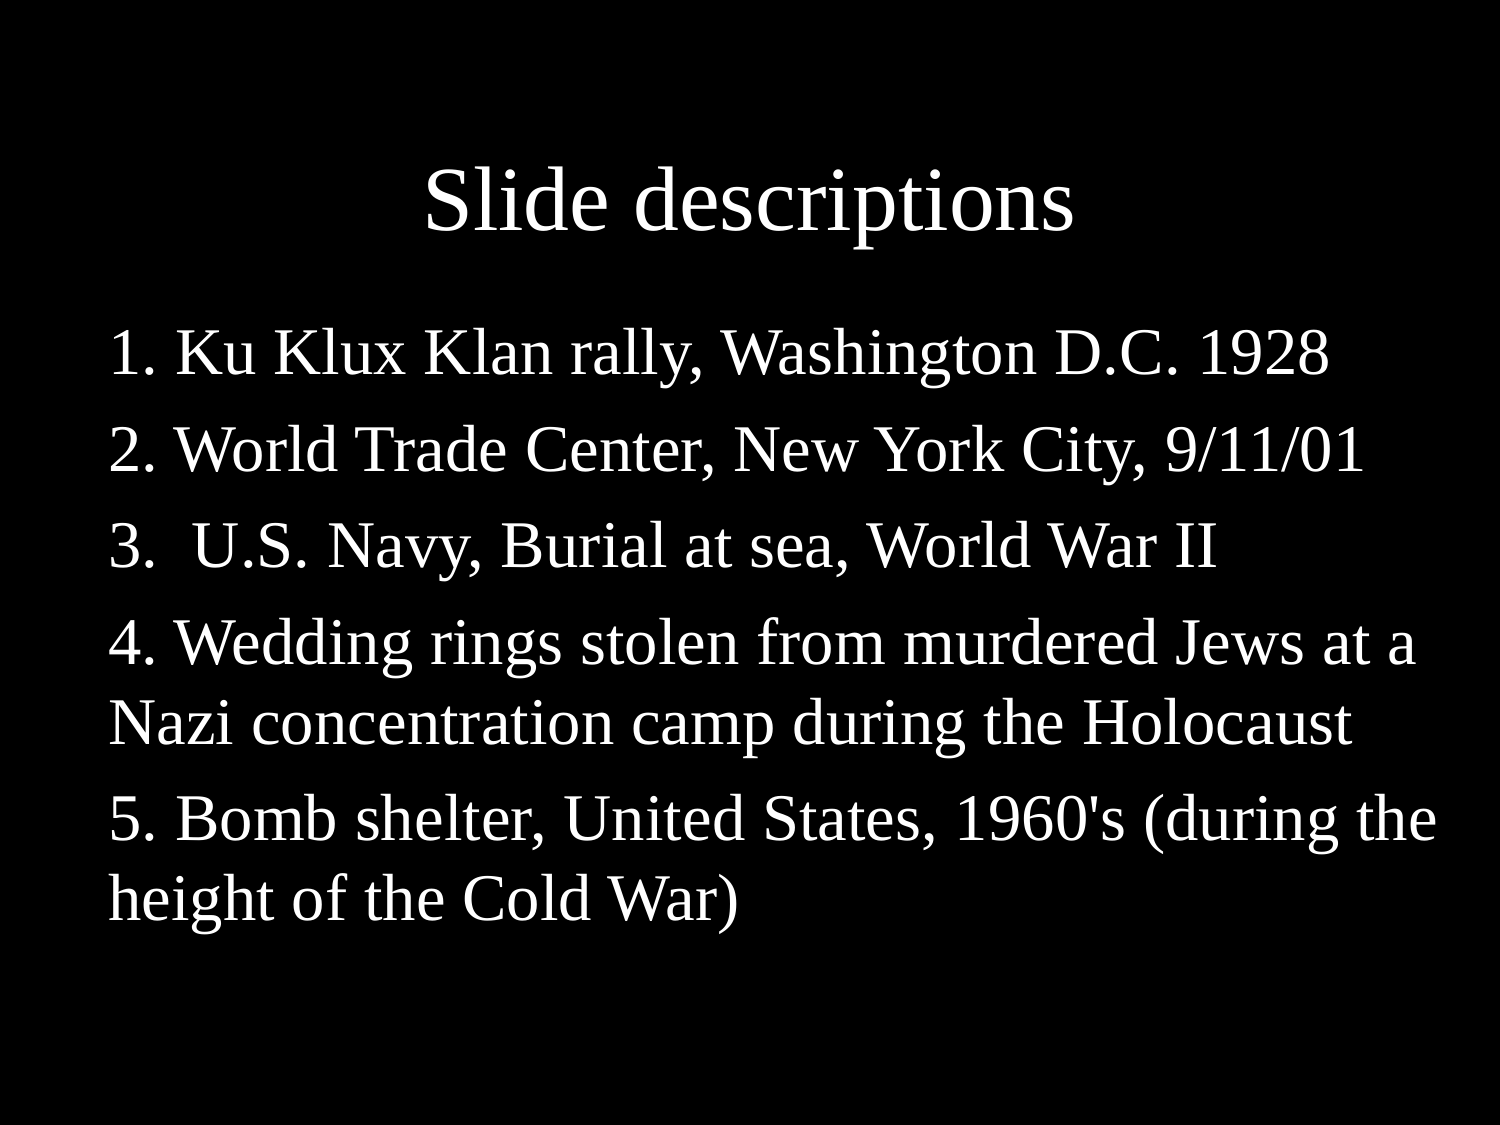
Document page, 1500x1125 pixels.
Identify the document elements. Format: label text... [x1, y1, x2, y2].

list 1. Ku Klux Klan rally, Washington D.C. 1928 2. World Trade Center, New York City, 9/11/01 3. U.S. Navy, Burial at sea, World War II 4. Wedding rings stolen from murdered Jews at a Nazi concentration camp during the Holocaust 5. Bomb shelter, United States, 1960's (during the height of the Cold War) [37, 299, 1463, 975]
title Slide descriptions [112, 99, 1388, 288]
